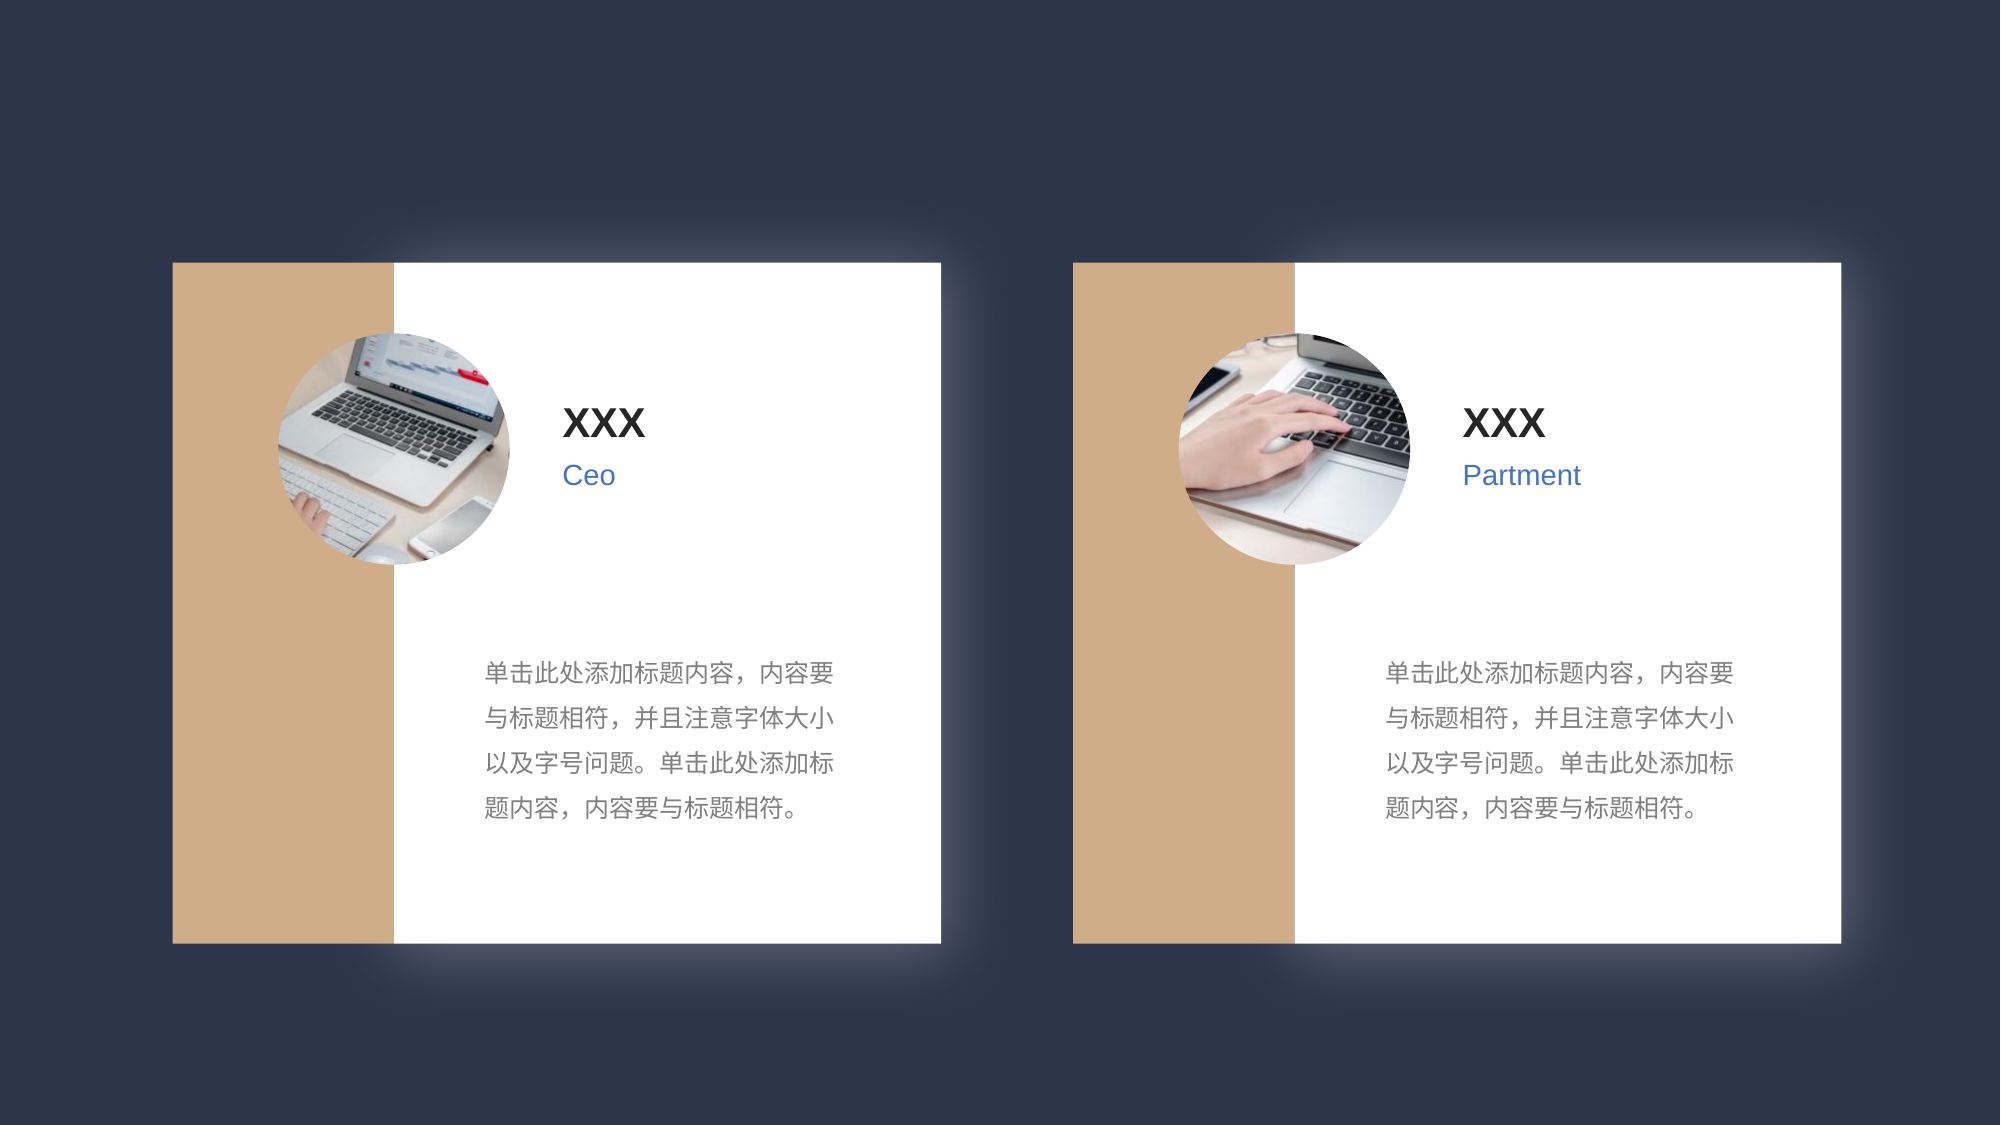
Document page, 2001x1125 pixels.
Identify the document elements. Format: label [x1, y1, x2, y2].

text_box [172, 262, 942, 944]
text_box [1073, 262, 1842, 944]
